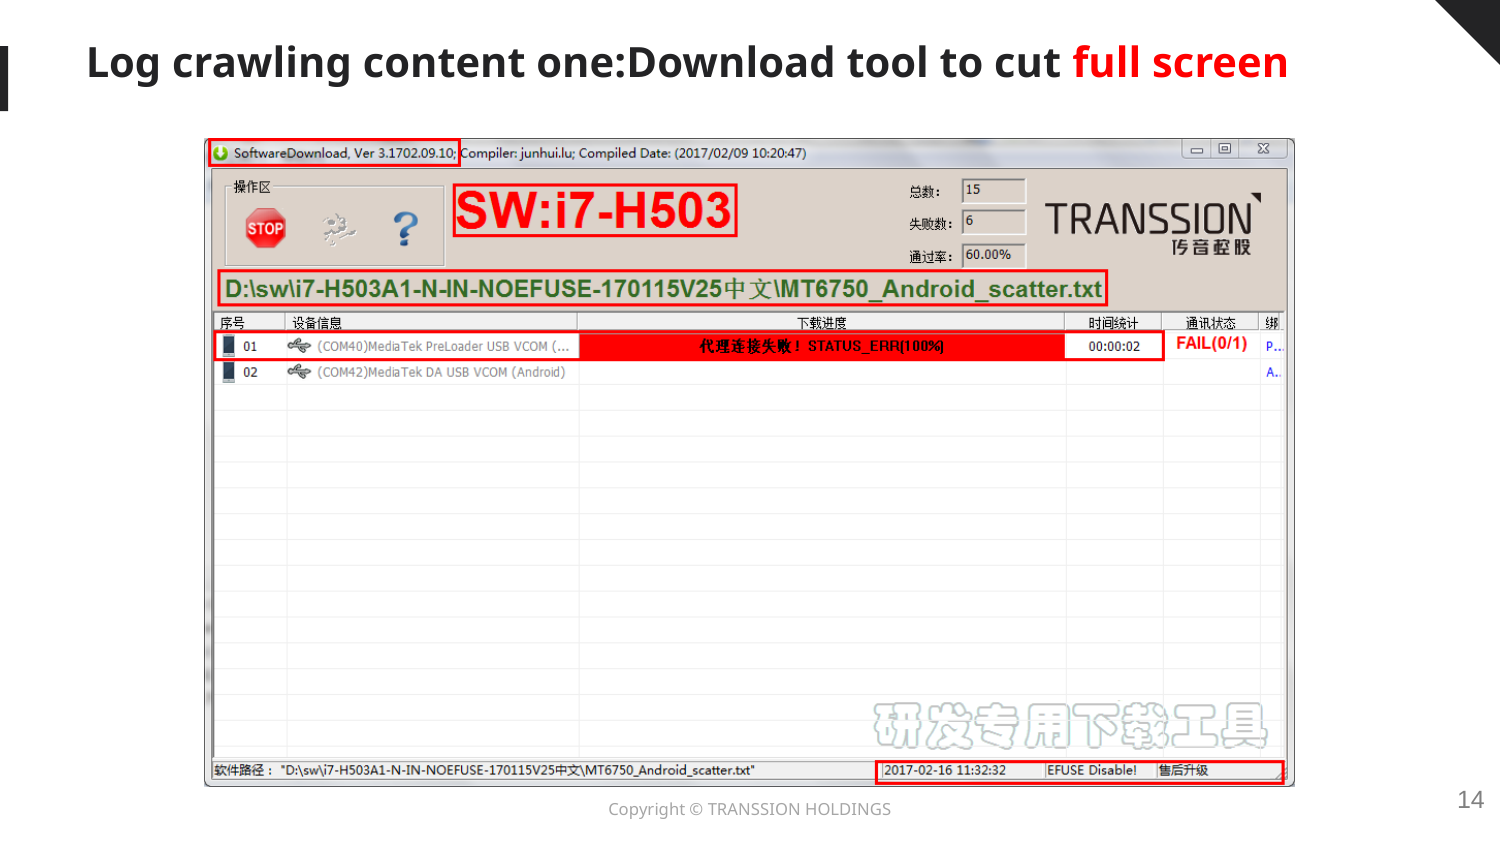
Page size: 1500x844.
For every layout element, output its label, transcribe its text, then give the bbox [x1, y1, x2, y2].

slide_number 13 [1149, 776, 1500, 822]
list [204, 137, 1296, 787]
title Log crawling content one:Download tool to cut full screen [70, 27, 1429, 94]
